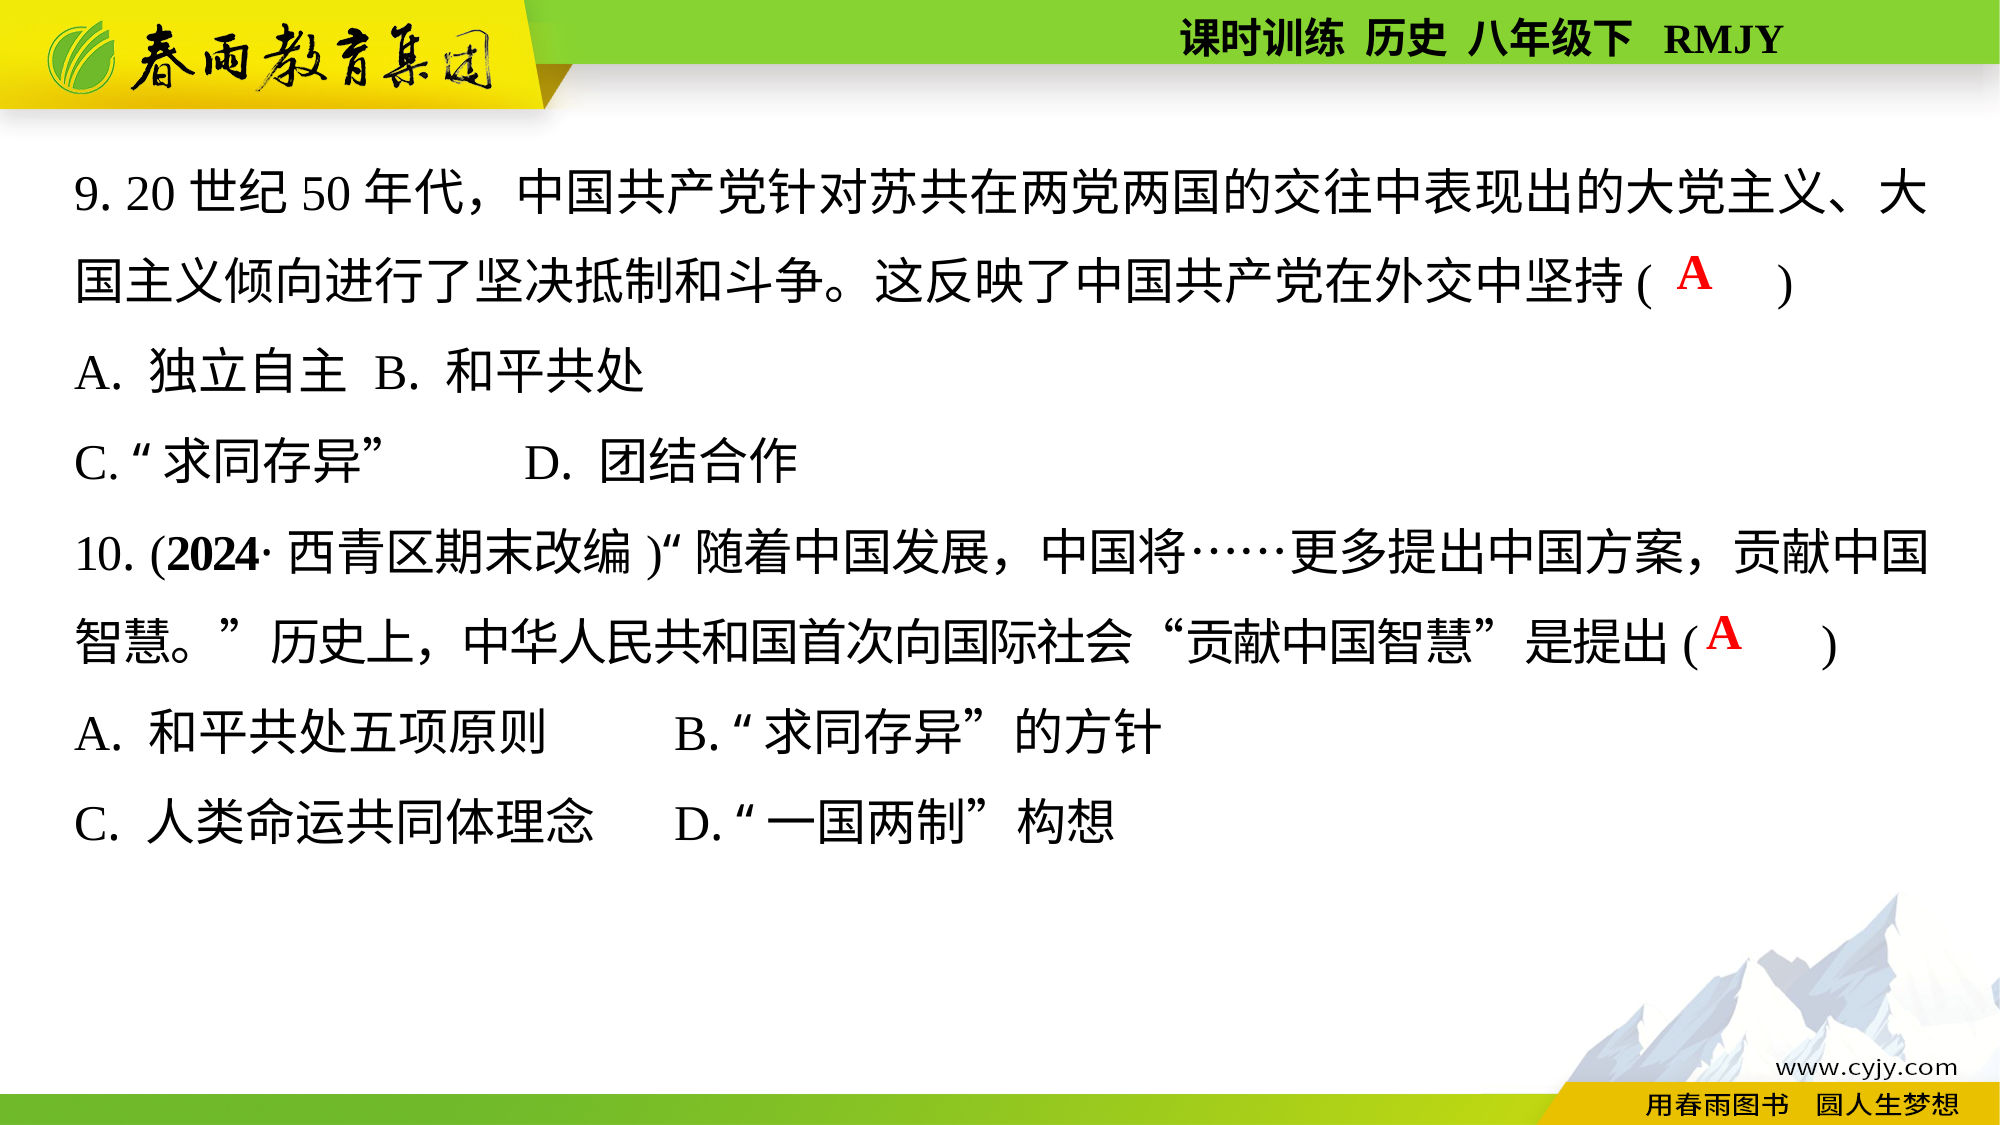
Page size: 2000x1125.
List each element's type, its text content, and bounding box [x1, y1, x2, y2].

text_box A [1691, 591, 1757, 667]
list 9. 20世纪50年代，中国共产党针对苏共在两党两国的交往中表现出的大党主义、大国主义倾向进行了坚决抵制和斗争。这反映了中国共产党在外交中坚持( ) A. 独立自主 B. 和平共处 C. “求同存异” D. 团结合作 10. (2024·西青区期末改编)“随着中国发展，中国将……更多提出中国方案，贡献中国智慧。”历史上，中华人民共和国首次向国际社会“贡献中国智慧”是提出( ) A. 和平共处五项原则 B. “求同存异”的方针 C. 人类命运共同体理念 D. “一国两制”构想 [59, 122, 1944, 865]
text_box A [1661, 231, 1728, 307]
picture [0, 0, 2000, 1125]
